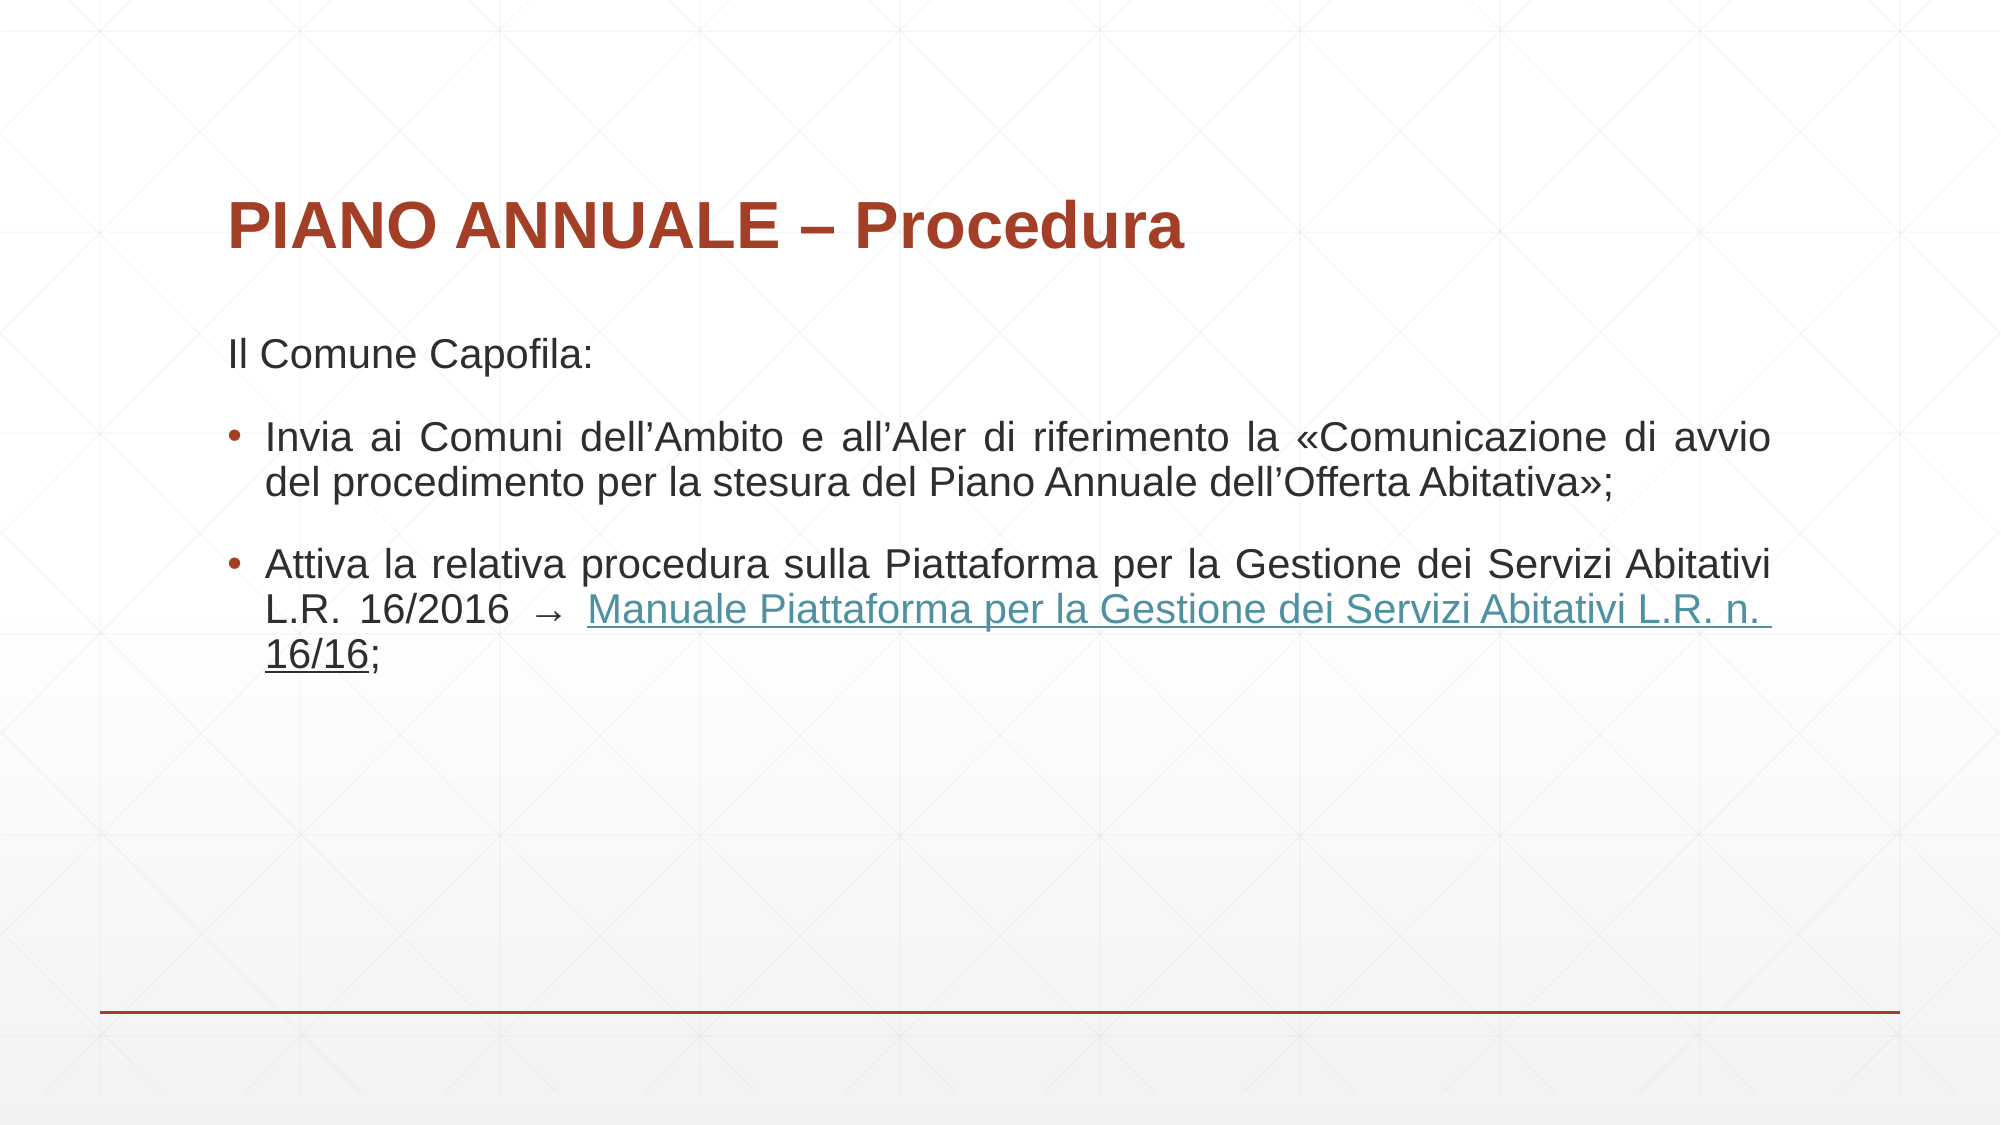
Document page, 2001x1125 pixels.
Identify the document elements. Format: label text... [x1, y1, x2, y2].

title PIANO ANNUALE – Procedura [212, 82, 1788, 271]
list Il Comune Capofila: Invia ai Comuni dell’Ambito e all’Aler di riferimento la «Comunicazione di avvio del procedimento per la stesura del Piano Annuale dell’Offerta Abitativa»; Attiva la relativa procedura sulla Piattaforma per la Gestione dei Servizi Abitativi L.R. 16/2016 → Manuale Piattaforma per la Gestione dei Servizi Abitativi L.R. n. 16/16; [212, 324, 1788, 950]
